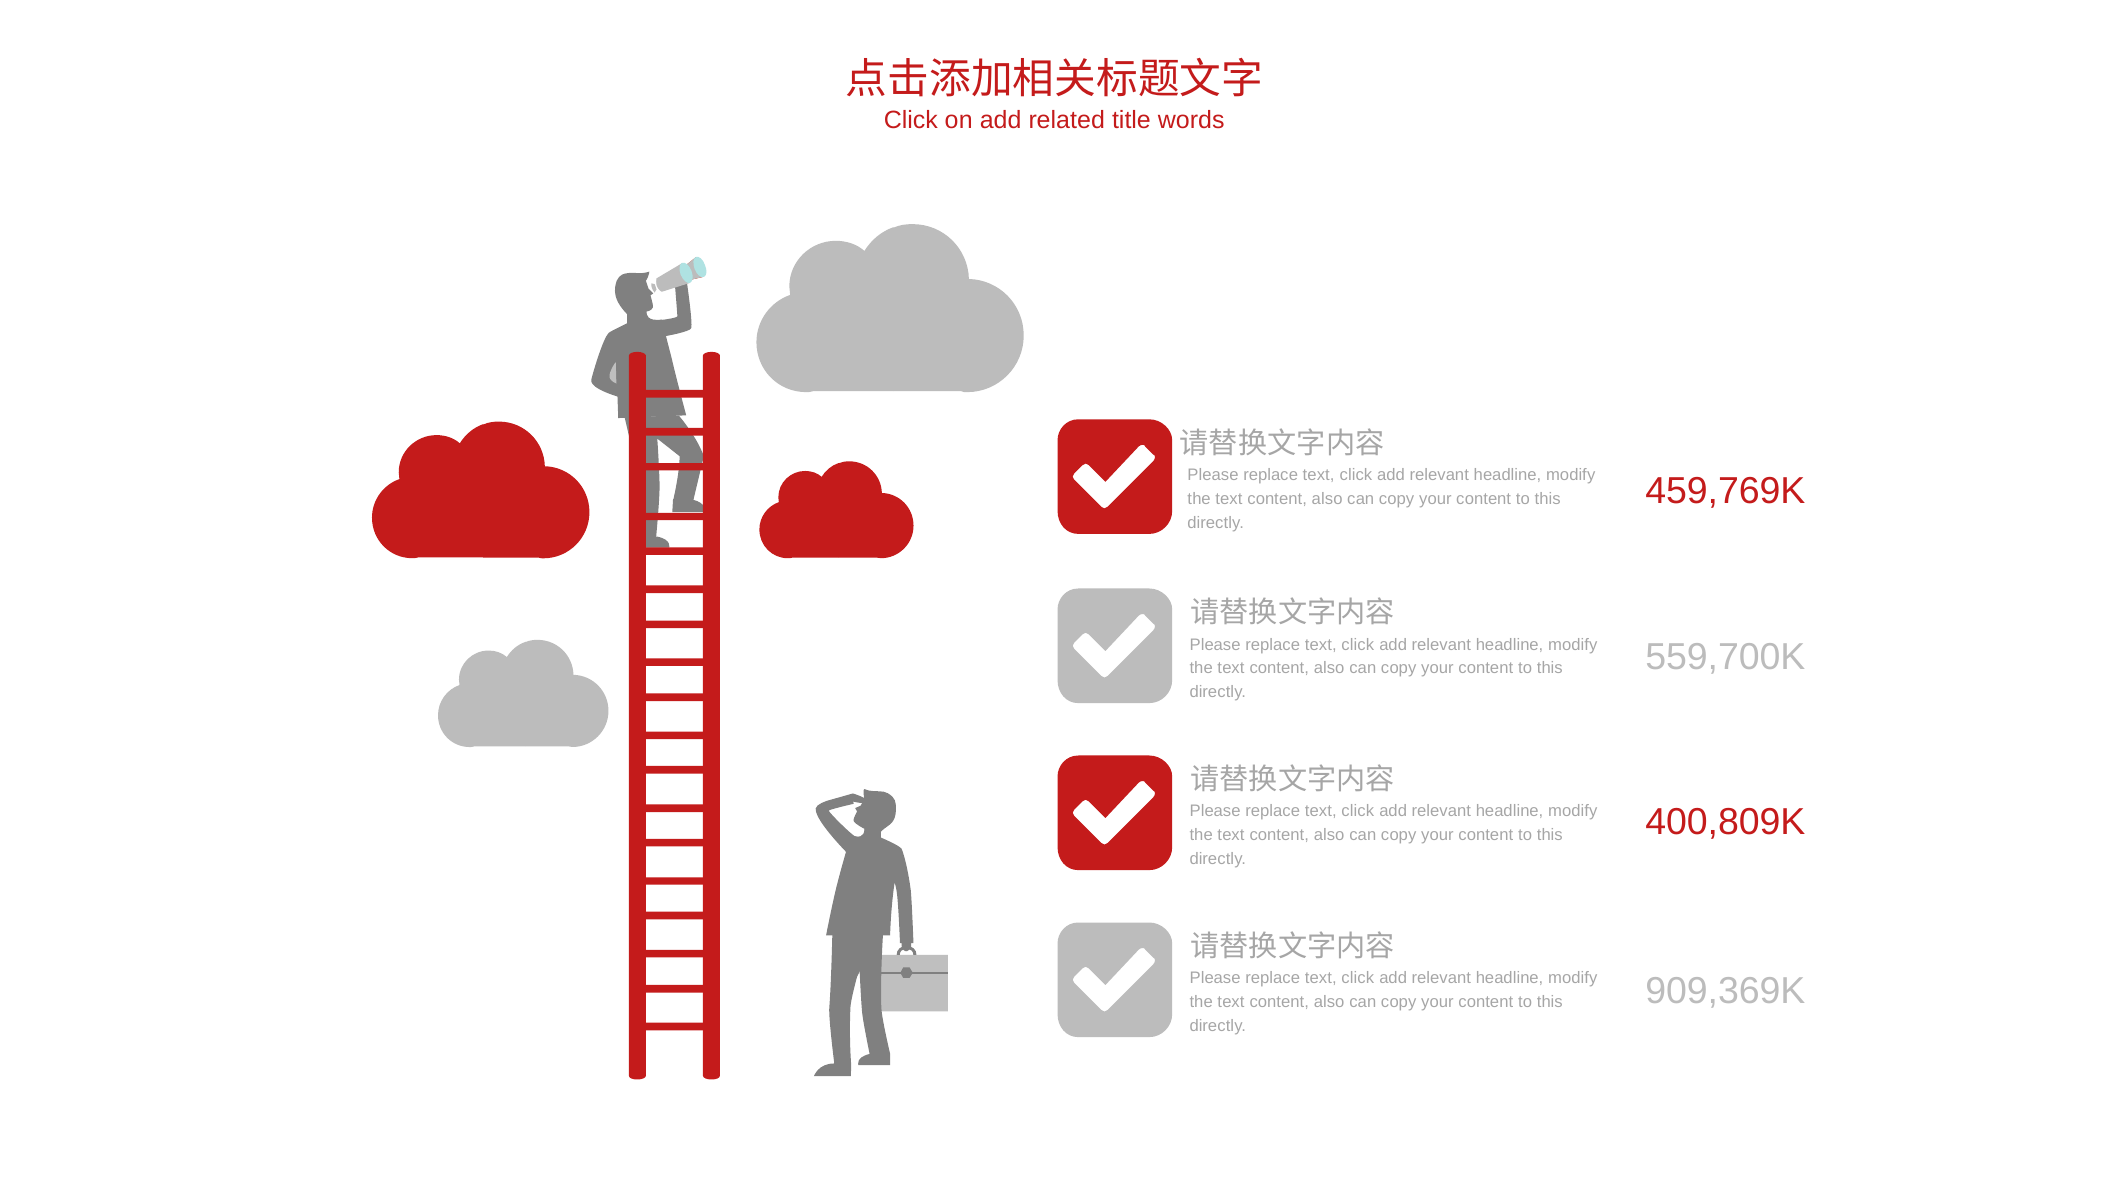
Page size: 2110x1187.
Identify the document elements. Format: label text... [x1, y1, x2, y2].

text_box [1189, 920, 1625, 1034]
text_box 400,809K [1645, 788, 1806, 843]
text_box 459,769K [1645, 456, 1806, 511]
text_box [1189, 753, 1625, 843]
text_box Click on add related title words [864, 95, 1246, 158]
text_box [813, 787, 948, 1077]
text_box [1179, 417, 1622, 531]
text_box 点击添加相关标题文字 [803, 44, 1307, 107]
text_box 909,369K [1645, 957, 1806, 1012]
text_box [589, 255, 708, 548]
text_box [628, 351, 720, 1080]
text_box [1057, 755, 1173, 871]
text_box 559,700K [1645, 623, 1806, 678]
text_box [1057, 588, 1173, 704]
text_box [1057, 922, 1173, 1038]
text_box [756, 224, 1024, 393]
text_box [1189, 586, 1625, 700]
text_box [1057, 419, 1173, 534]
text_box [371, 421, 590, 559]
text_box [759, 461, 914, 559]
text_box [437, 639, 609, 747]
